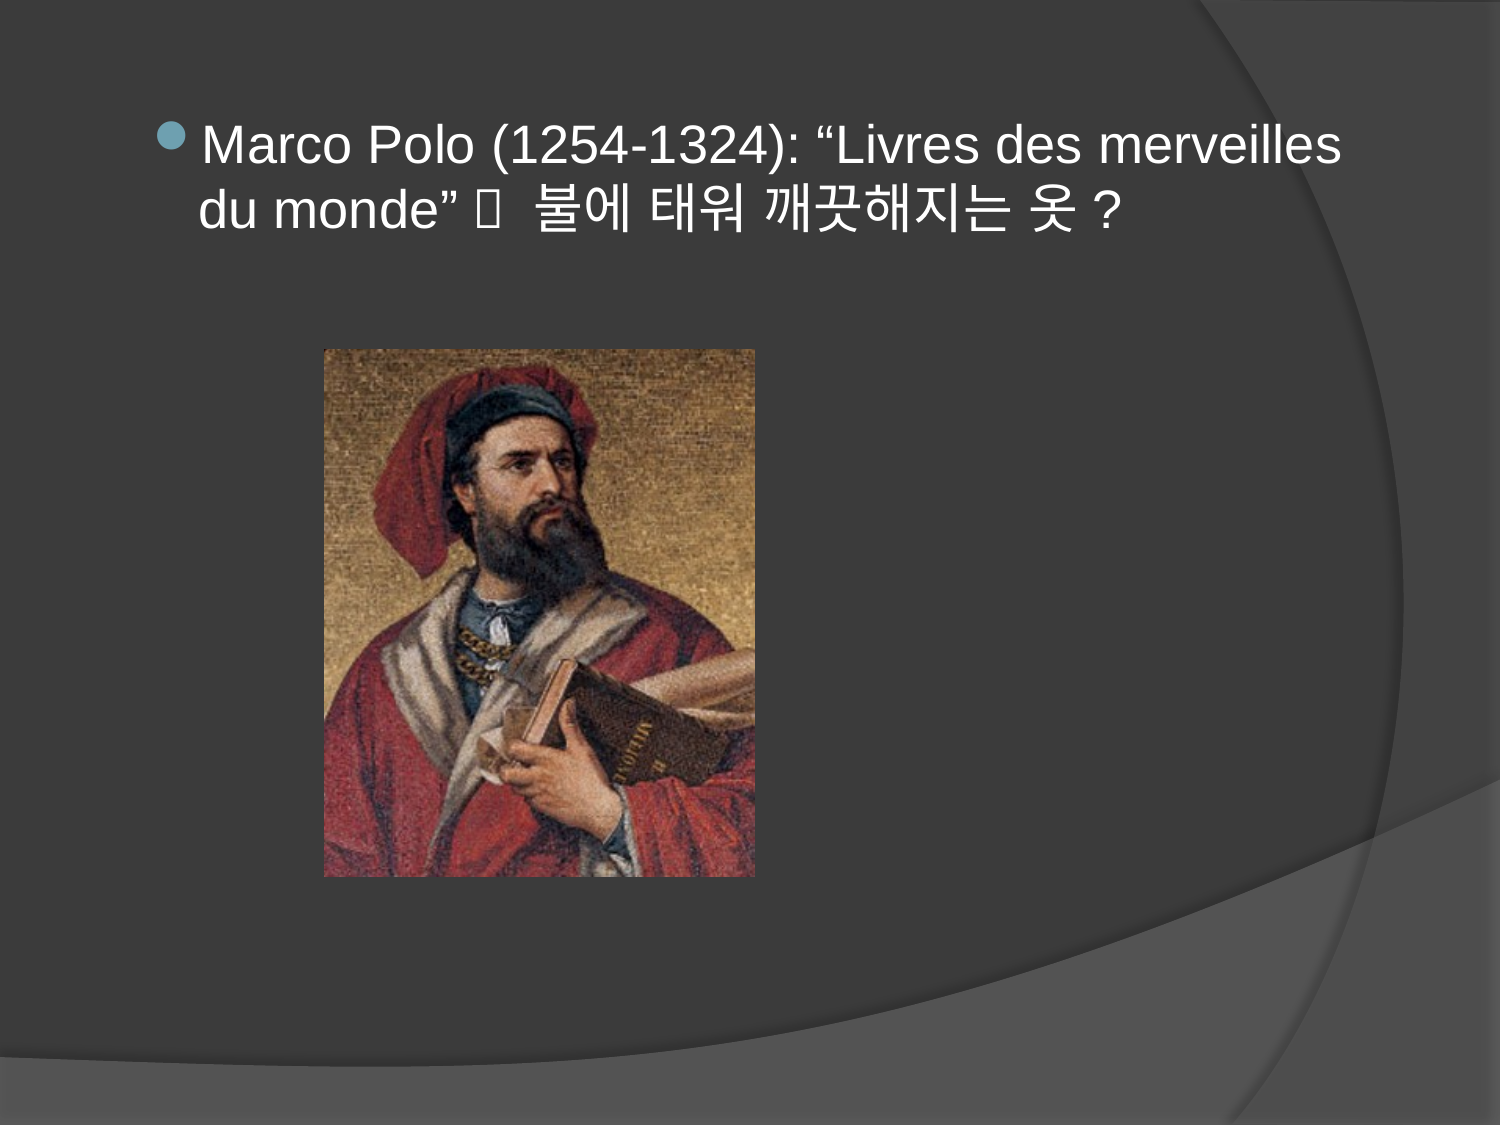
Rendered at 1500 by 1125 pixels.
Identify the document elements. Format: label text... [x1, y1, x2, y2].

list Marco Polo (1254-1324): “Livres des merveilles du monde”  불에 태워 깨끗해지는 옷? [64, 101, 1412, 575]
picture [324, 349, 755, 877]
